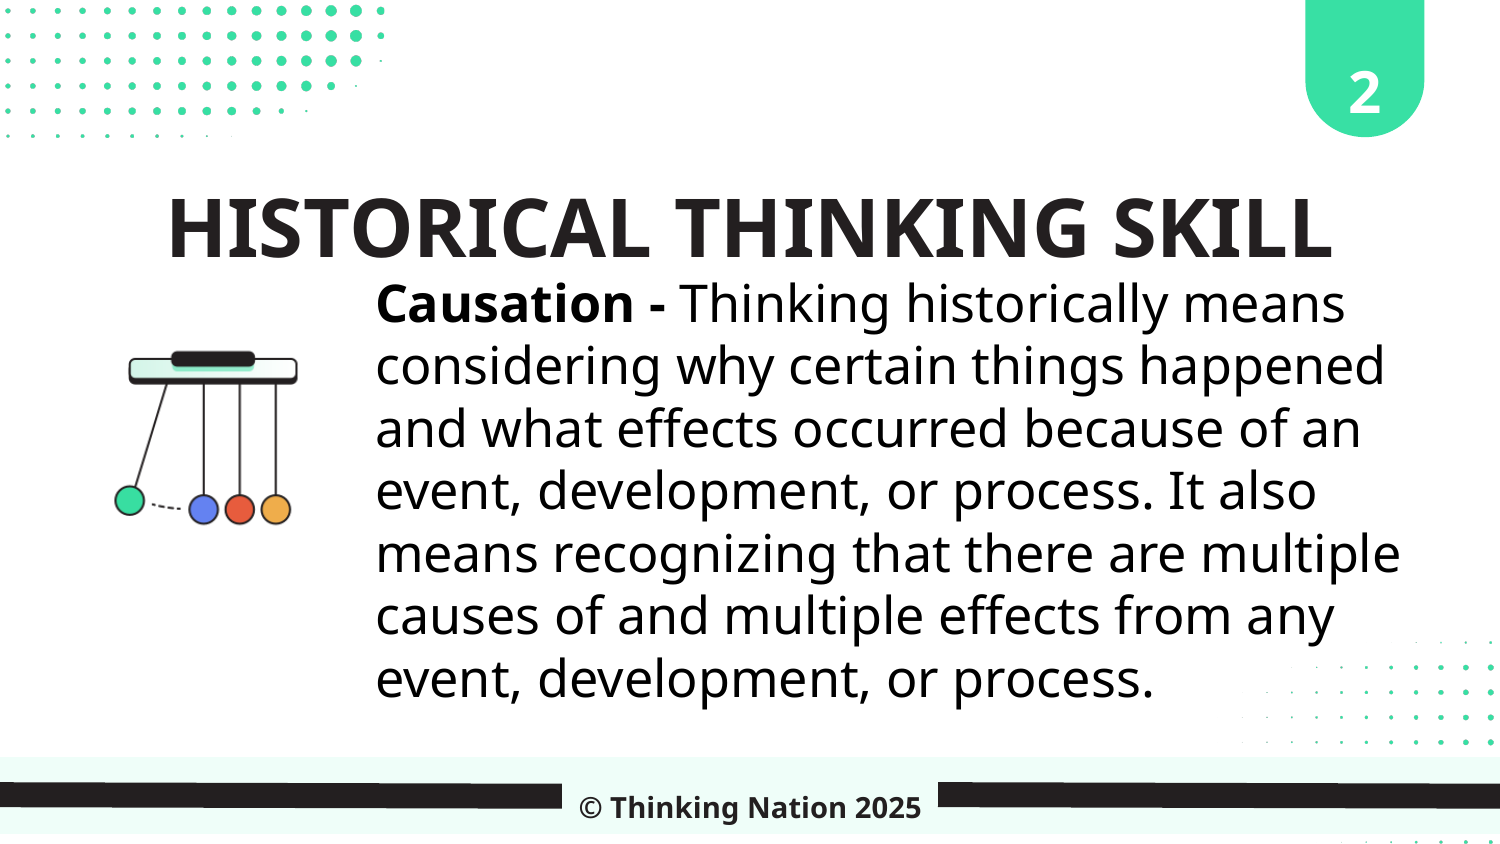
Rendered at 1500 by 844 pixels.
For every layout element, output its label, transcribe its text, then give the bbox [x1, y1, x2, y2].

text_box HISTORICAL THINKING SKILL [59, 137, 1441, 274]
picture [76, 307, 336, 568]
text_box [1217, 640, 1500, 755]
text_box Causation - Thinking historically means considering why certain things happened and what effects occurred because of an event, development, or process. It also means recognizing that there are multiple causes of and multiple effects from any event, development, or process. [375, 274, 1421, 708]
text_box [0, 756, 1500, 835]
text_box [0, 0, 385, 138]
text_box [1300, 0, 1430, 138]
